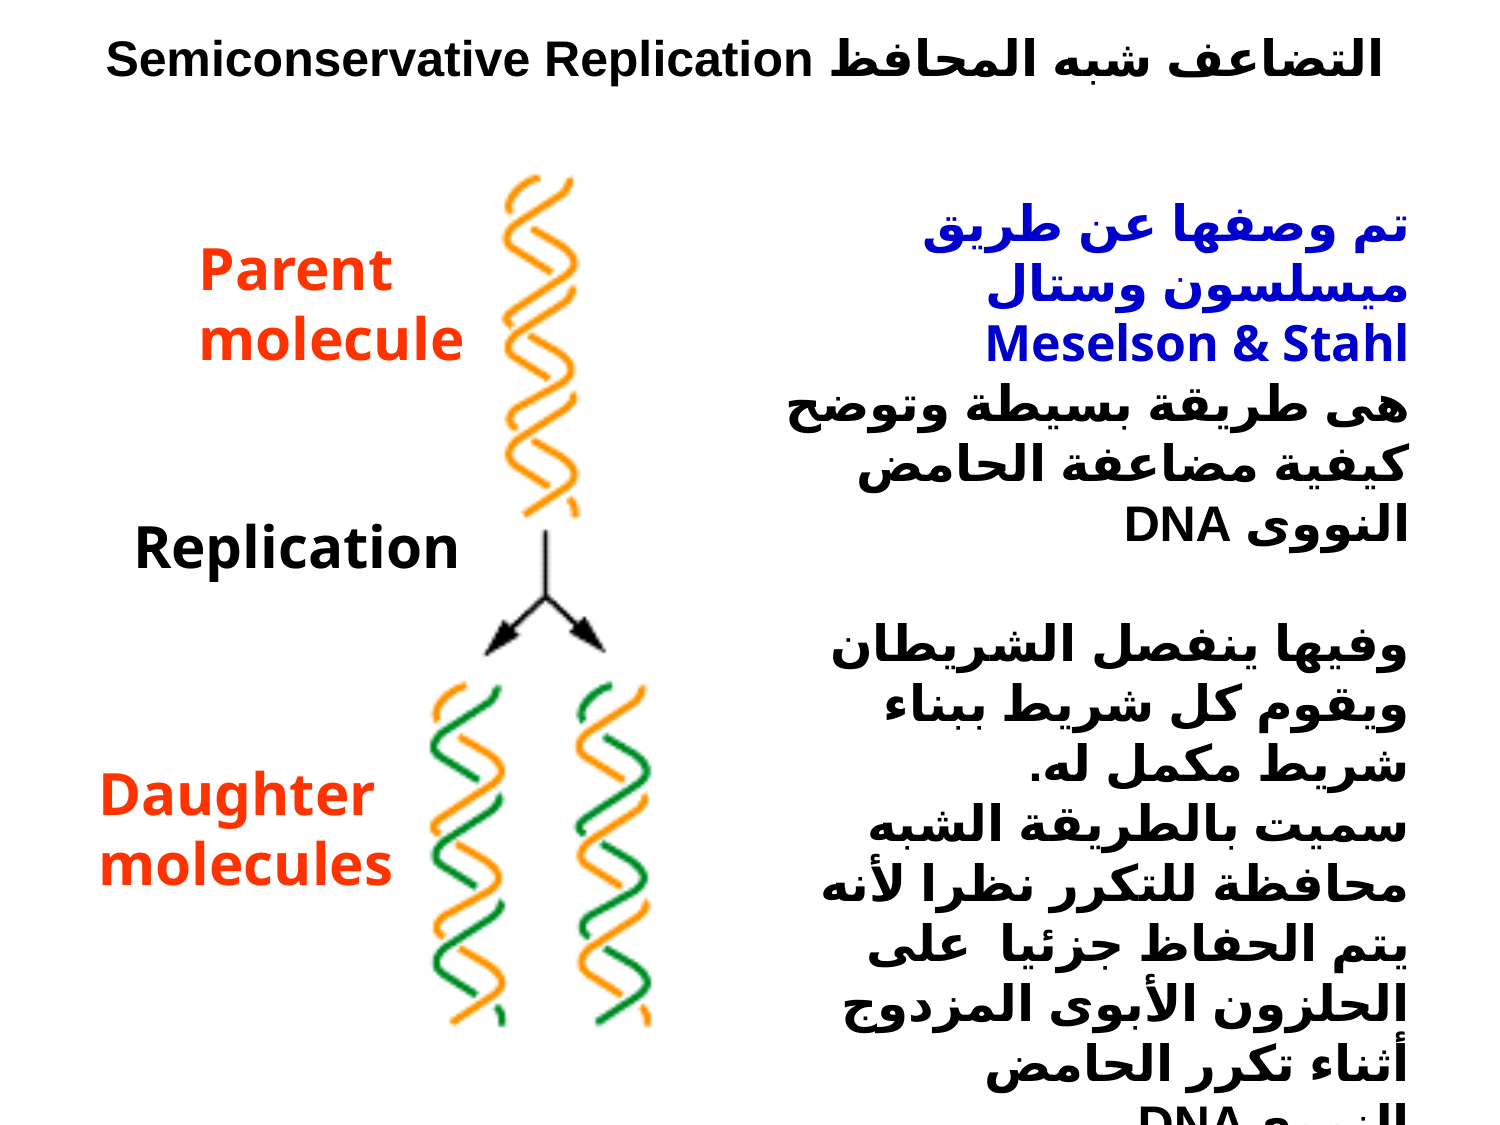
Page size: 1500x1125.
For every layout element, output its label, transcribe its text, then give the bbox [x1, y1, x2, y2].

picture [412, 160, 678, 1044]
text_box Replication [118, 502, 407, 588]
text_box Parent molecule [183, 224, 407, 380]
text_box Daughter molecules [83, 749, 407, 905]
text_box التضاعف شبه المحافظ Semiconservative Replication [90, 18, 1400, 94]
text_box تم وصفها عن طريق ميسلسون وستال Meselson & Stahl هى طريقة بسيطة وتوضح كيفية مضاعفة الحامض النووى DNA وفيها ينفصل الشريطان ويقوم كل شريط ببناء شريط مكمل له. سميت بالطريقة الشبه محافظة للتكرر نظرا لأنه يتم الحفاظ جزئيا على الحلزون الأبوى المزدوج أثناء تكرر الحامض النووىDNA [749, 184, 1425, 1125]
